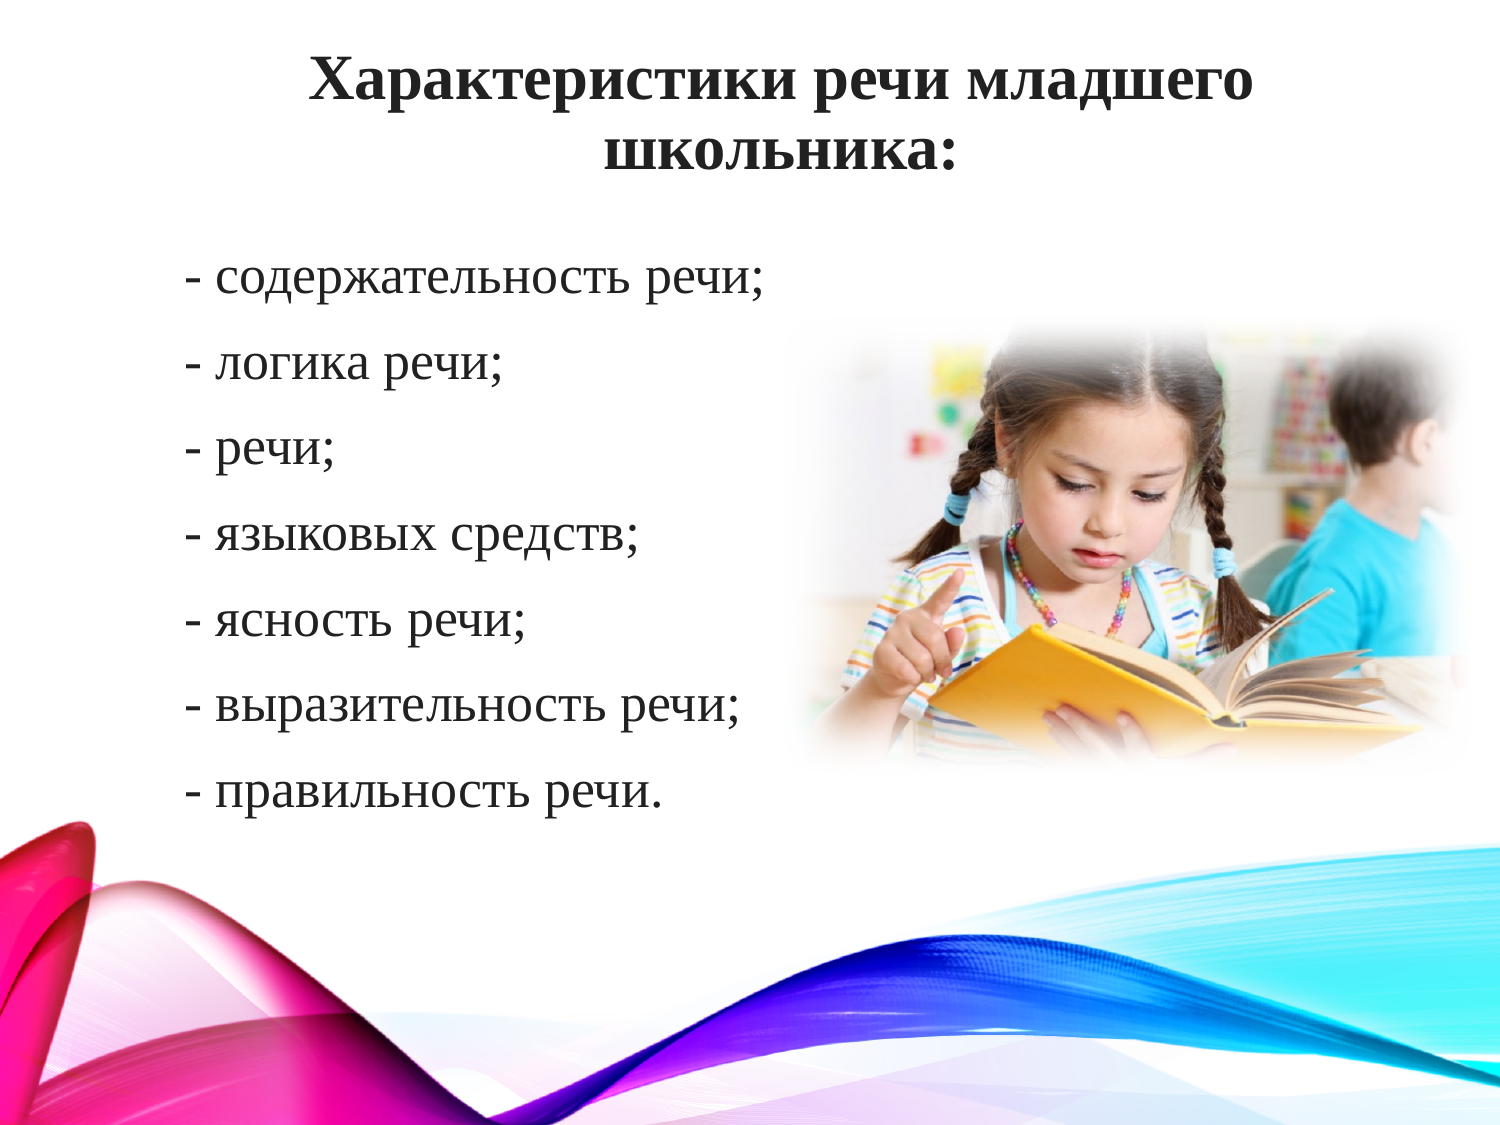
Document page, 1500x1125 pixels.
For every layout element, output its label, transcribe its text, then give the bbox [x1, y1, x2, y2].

title Характеристики речи младшего школьника: [129, 35, 1435, 191]
picture [781, 314, 1474, 776]
picture [0, 819, 1500, 1125]
list - содержательность речи; - логика речи; - речи; - языковых средств; - ясность речи; - выразительность речи; - правильность речи. [169, 222, 1475, 833]
